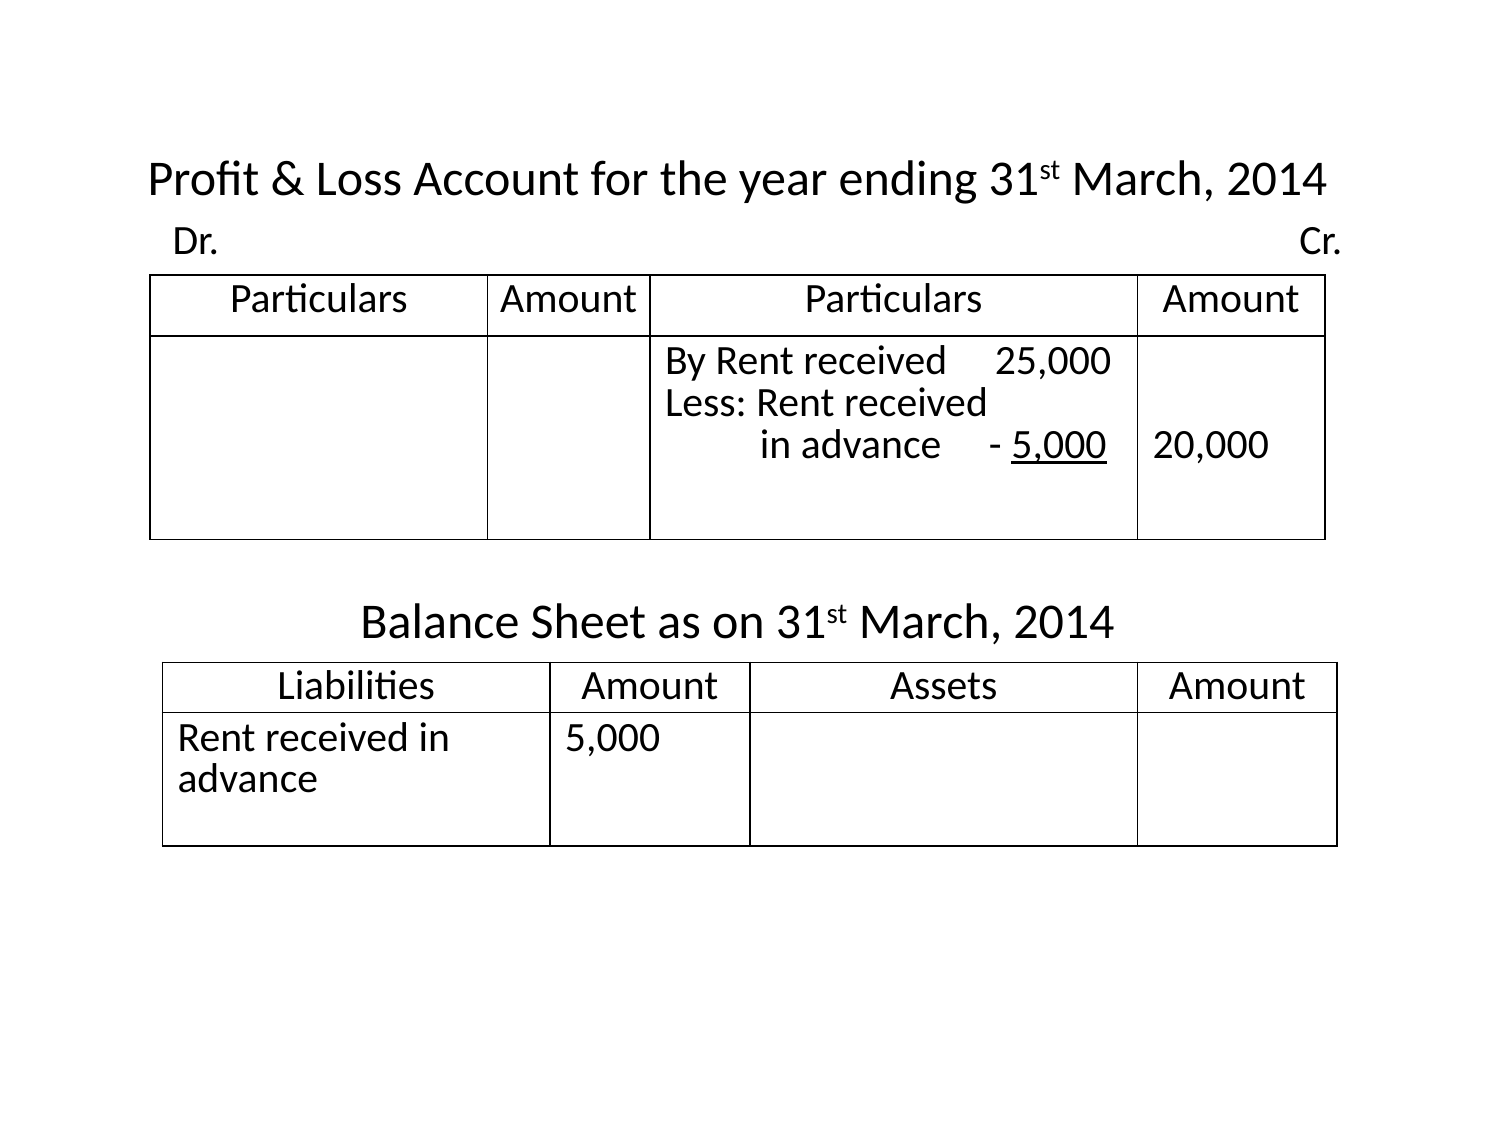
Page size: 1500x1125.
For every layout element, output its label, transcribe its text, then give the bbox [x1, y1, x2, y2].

table_header Amount [488, 276, 649, 335]
table_header Amount [1138, 663, 1336, 712]
table_header Assets [751, 663, 1137, 712]
table_cell Rent received in advance [163, 713, 549, 845]
table_cell [151, 337, 487, 539]
table_cell [1138, 713, 1336, 845]
table_cell By Rent received 25,000 Less: Rent received in advance - 5,000 [651, 337, 1137, 539]
table_cell [751, 713, 1137, 845]
table_cell [488, 337, 649, 539]
table_header Amount [1138, 276, 1324, 335]
table_header Amount [551, 663, 749, 712]
table_header Particulars [151, 276, 487, 335]
list Profit & Loss Account for the year ending 31st March, 2014 Dr. Cr. Balance Sheet as on 31st March, 2014 [62, 137, 1413, 1000]
table_header Particulars [651, 276, 1137, 335]
table_header Liabilities [163, 663, 549, 712]
table_cell 5,000 [551, 713, 749, 845]
table_cell 20,000 [1138, 337, 1324, 539]
